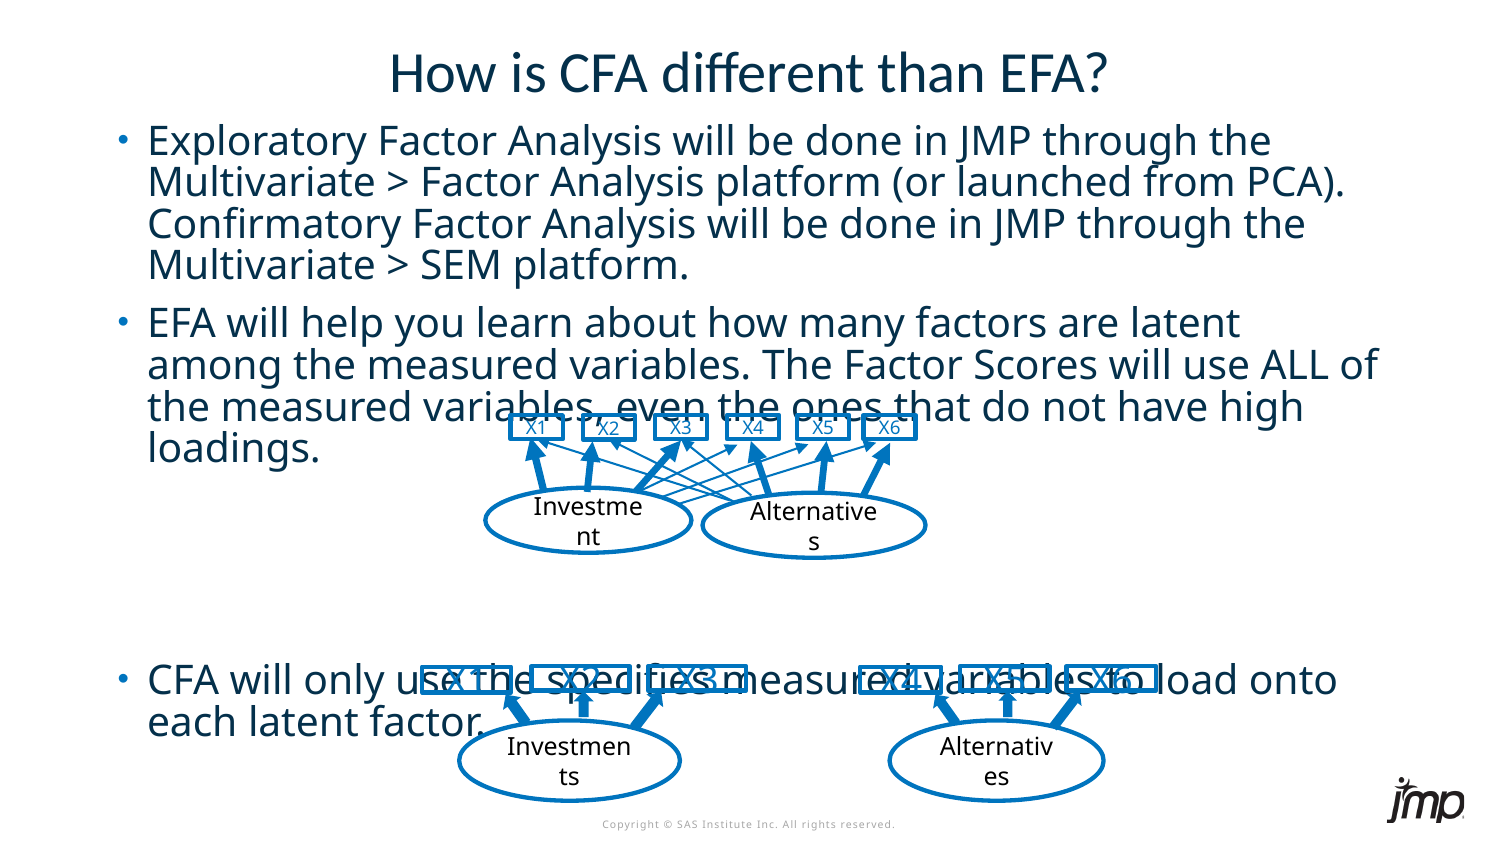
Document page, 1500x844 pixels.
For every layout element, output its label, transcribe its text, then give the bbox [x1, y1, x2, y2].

text_box X3 [653, 413, 709, 435]
list Exploratory Factor Analysis will be done in JMP through the Multivariate > Factor Analysis platform (or launched from PCA). Confirmatory Factor Analysis will be done in JMP through the Multivariate > SEM platform. EFA will help you learn about how many factors are latent among the measured variables. The Factor Scores will use ALL of the measured variables, even the ones that do not have high loadings. CFA will only use the specifies measured variables to load onto each latent factor. [102, 114, 1398, 755]
text_box X6 [861, 413, 918, 441]
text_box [680, 439, 750, 496]
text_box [820, 440, 827, 492]
text_box X1 [508, 413, 565, 441]
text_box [608, 439, 681, 503]
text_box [863, 442, 891, 496]
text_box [750, 440, 769, 494]
text_box Investment [483, 491, 694, 555]
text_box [536, 438, 608, 501]
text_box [777, 444, 809, 498]
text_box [530, 437, 537, 493]
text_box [813, 442, 867, 505]
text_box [859, 665, 1157, 801]
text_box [421, 665, 747, 801]
text_box X2 [581, 413, 637, 436]
title How is CFA different than EFA? [102, 31, 1398, 107]
text_box Alternatives [700, 501, 928, 560]
text_box X4 [725, 413, 781, 439]
text_box X5 [795, 413, 851, 439]
